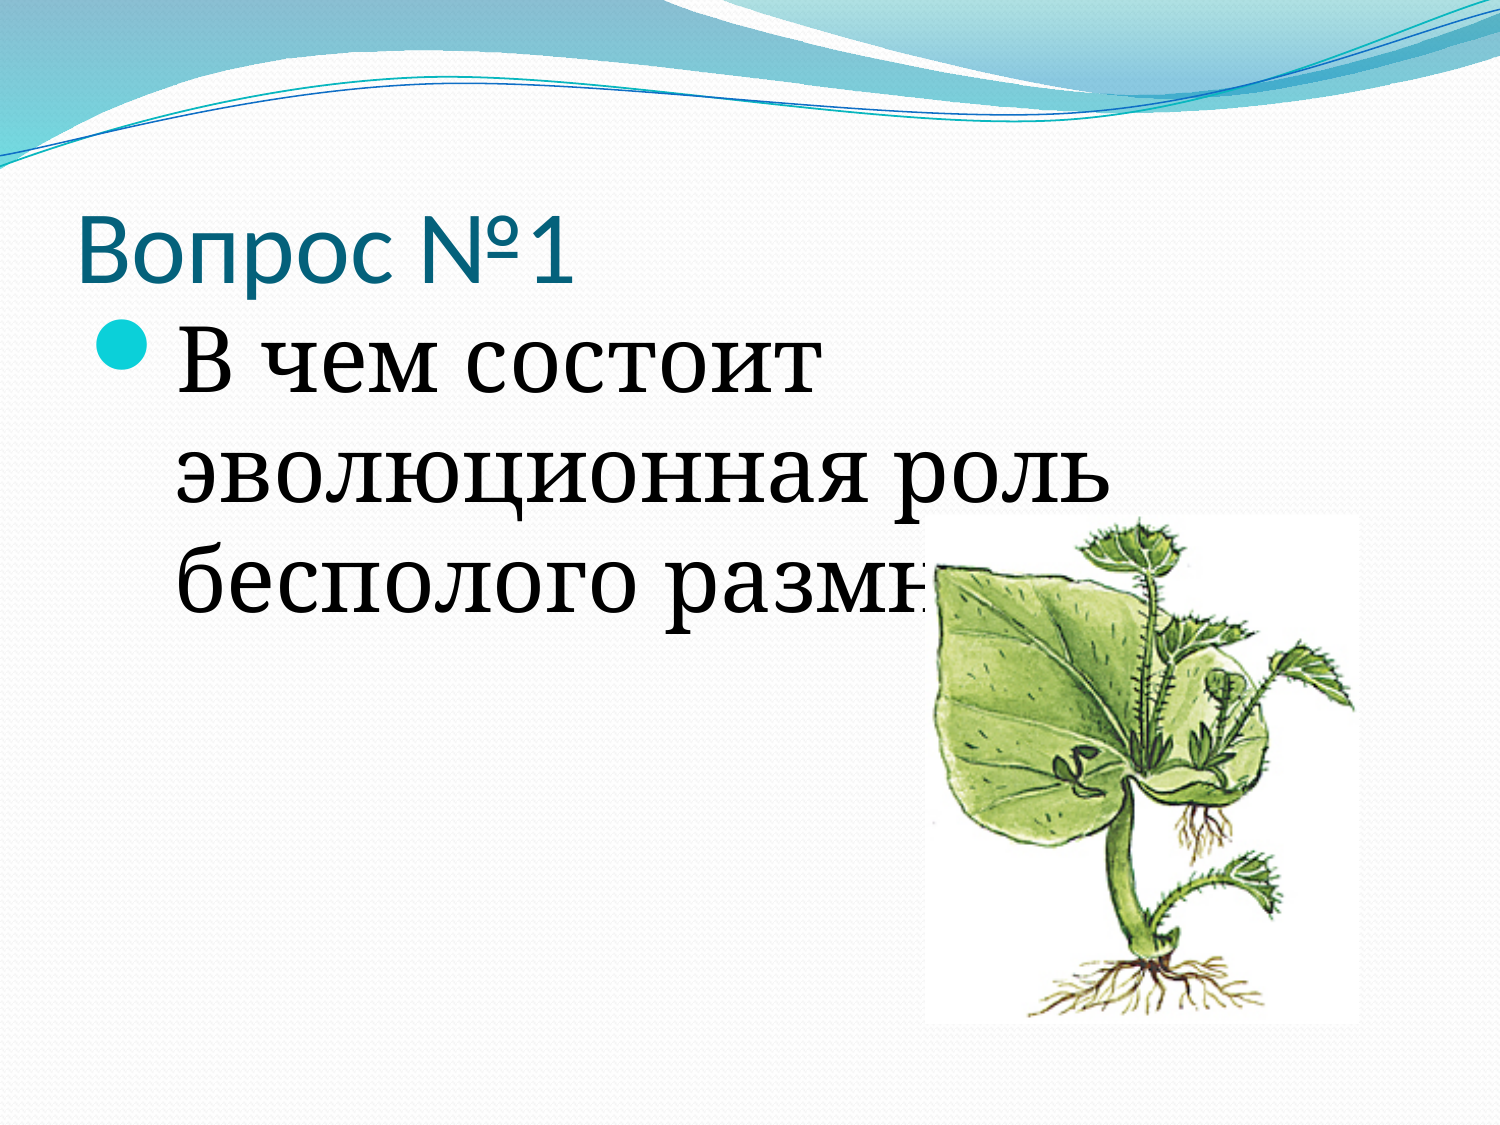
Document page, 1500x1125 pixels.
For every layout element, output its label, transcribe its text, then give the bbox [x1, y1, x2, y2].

list В чем состоит эволюционная роль бесполого размножения? [75, 292, 1425, 1038]
title Вопрос №1 [75, 115, 1425, 292]
text_box [918, 516, 1366, 1036]
picture [925, 515, 1360, 1025]
